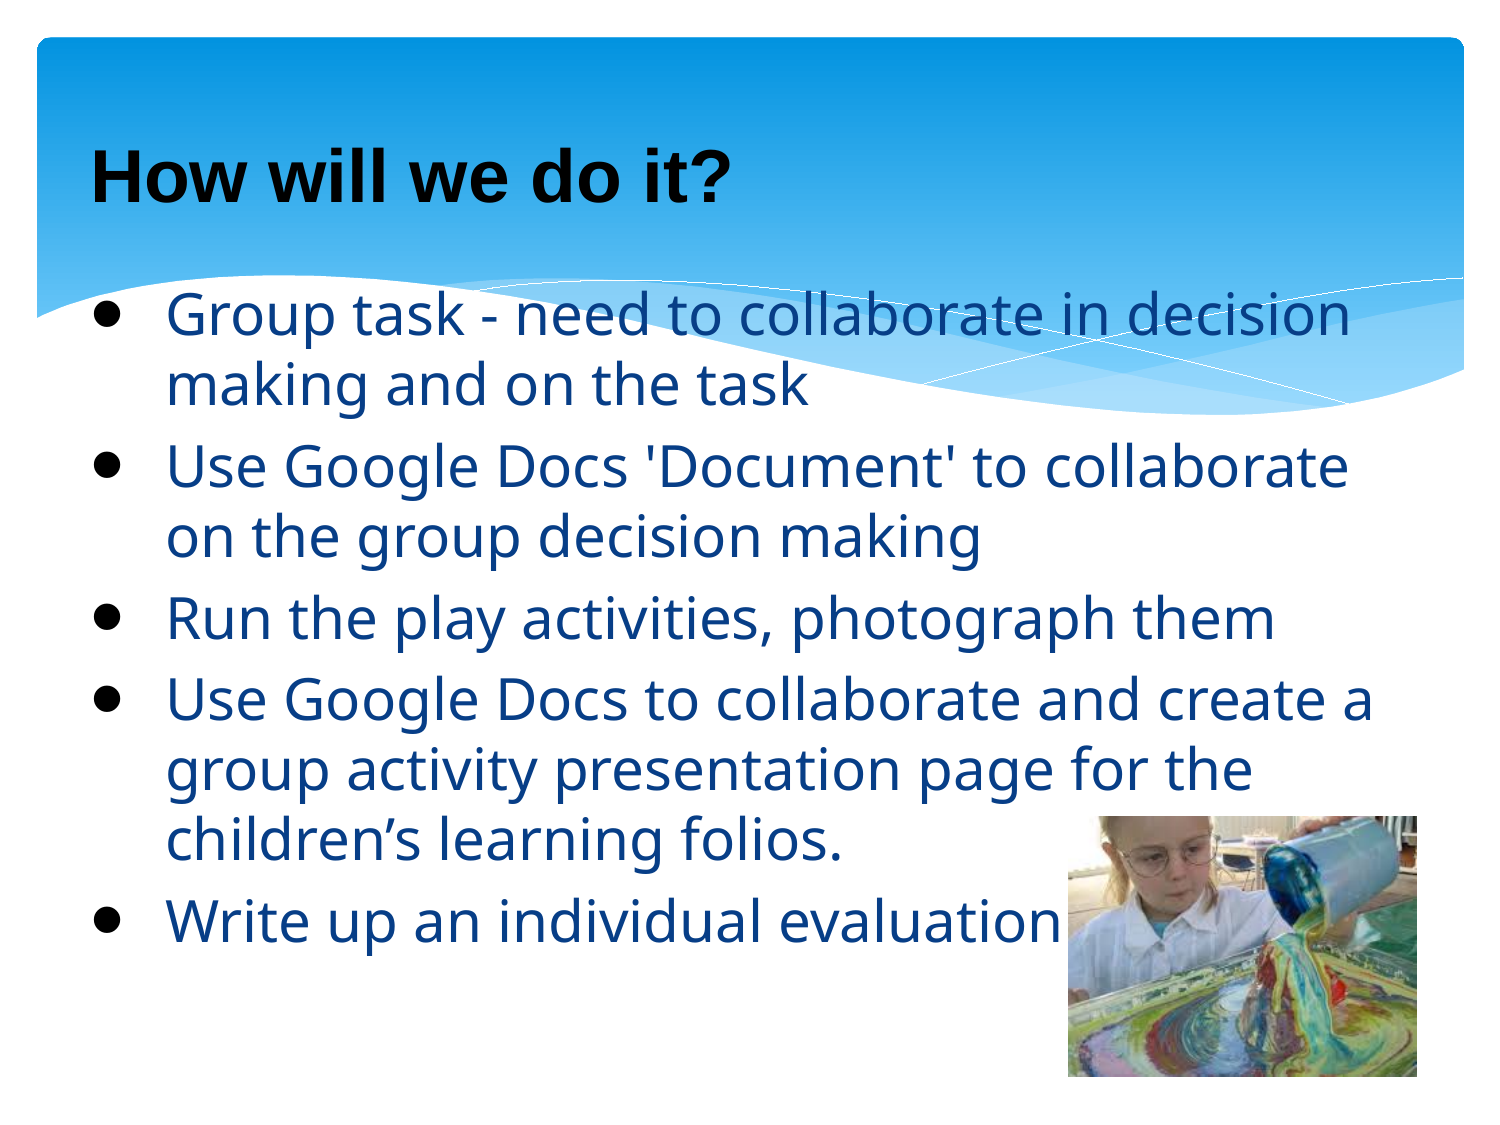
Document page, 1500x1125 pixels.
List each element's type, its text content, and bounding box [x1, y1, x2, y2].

title How will we do it? [75, 14, 1425, 233]
list Group task - need to collaborate in decision making and on the task Use Google Docs 'Document' to collaborate on the group decision making Run the play activities, photograph them Use Google Docs to collaborate and create a group activity presentation page for the children’s learning folios. Write up an individual evaluation [75, 262, 1425, 1040]
picture [1068, 816, 1417, 1077]
